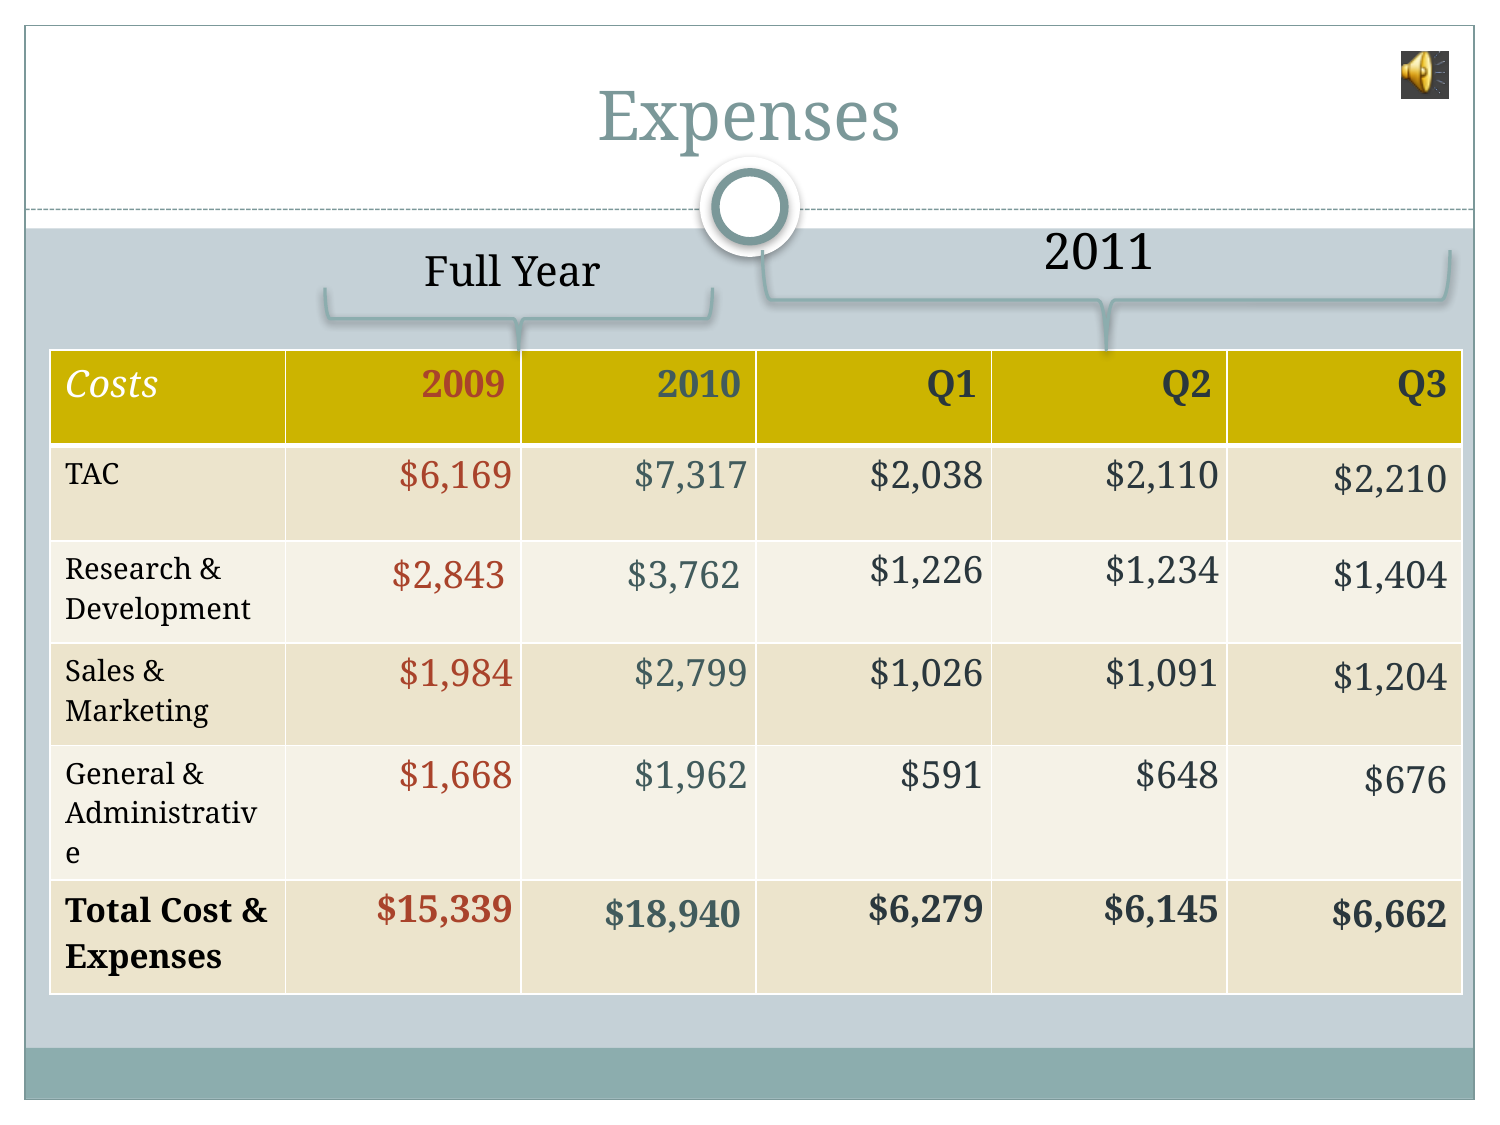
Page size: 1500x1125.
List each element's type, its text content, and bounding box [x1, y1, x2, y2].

table_cell $6,169 [286, 448, 520, 540]
table_cell $7,317 [522, 448, 755, 540]
table_cell $3,762 [522, 542, 755, 642]
table_cell $1,026 [757, 644, 991, 745]
table_cell $1,234 [992, 542, 1226, 642]
text_box 2011 [924, 212, 1275, 288]
table_header Q1 [757, 351, 991, 443]
table_cell $18,940 [522, 881, 755, 993]
table_cell $1,091 [992, 644, 1226, 745]
table_cell Total Cost & Expenses [51, 881, 285, 993]
table_header 2009 [286, 351, 520, 443]
table_cell $15,339 [286, 881, 520, 993]
table_cell General & Administrative [51, 746, 285, 879]
table_cell $2,799 [522, 644, 755, 745]
text_box [760, 250, 1452, 352]
table_cell $1,962 [522, 746, 755, 879]
table_header Costs [51, 351, 285, 443]
table_header Q3 [1228, 351, 1461, 443]
table_cell Sales & Marketing [51, 644, 285, 745]
table_header Q2 [992, 351, 1226, 443]
table_cell $2,210 [1228, 448, 1461, 540]
table_cell $676 [1228, 746, 1461, 879]
table_cell $2,038 [757, 448, 991, 540]
table_cell $6,145 [992, 881, 1226, 993]
table_cell $6,662 [1228, 881, 1461, 993]
table_cell $2,843 [286, 542, 520, 642]
table_cell $1,226 [757, 542, 991, 642]
table_cell $1,204 [1228, 644, 1461, 745]
table_header 2010 [522, 351, 755, 443]
table_cell $648 [992, 746, 1226, 879]
table_cell $1,404 [1228, 542, 1461, 642]
table_cell $2,110 [992, 448, 1226, 540]
text_box [323, 287, 715, 352]
table_cell $591 [757, 746, 991, 879]
title Expenses [49, 37, 1450, 162]
picture [1399, 49, 1451, 101]
table_cell $1,984 [286, 644, 520, 745]
table_cell TAC [51, 448, 285, 540]
table_cell $6,279 [757, 881, 991, 993]
table_cell $1,668 [286, 746, 520, 879]
table_cell Research & Development [51, 542, 285, 642]
text_box Full Year [350, 237, 675, 303]
